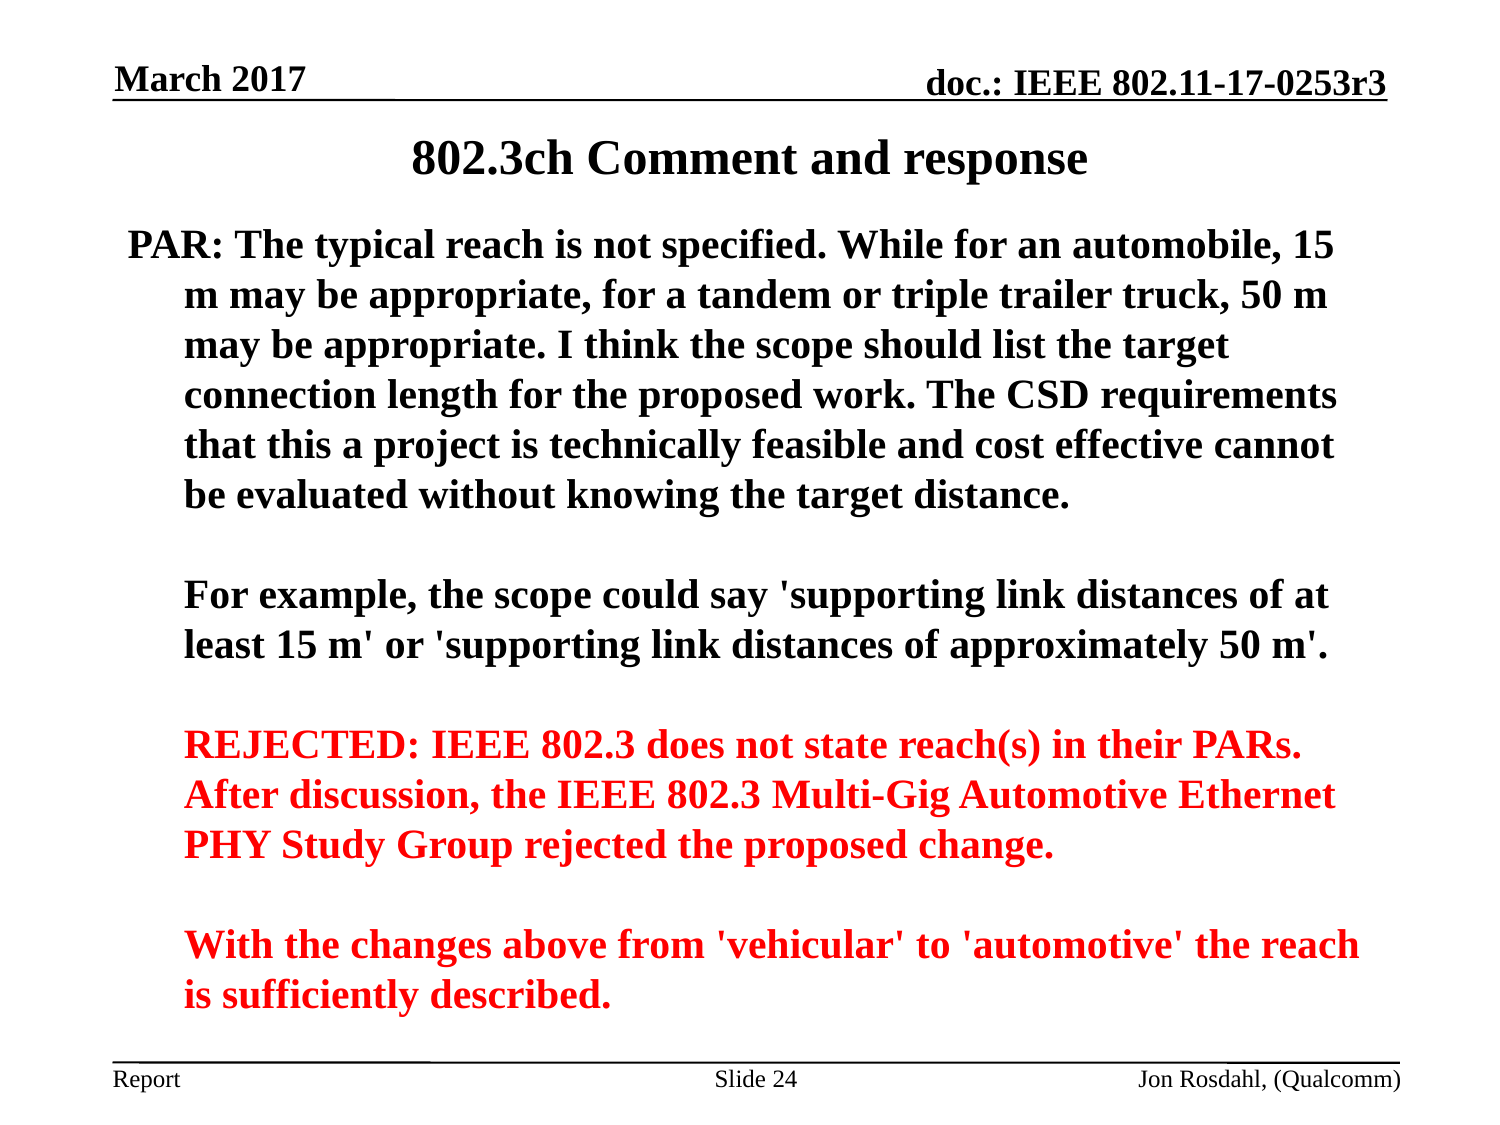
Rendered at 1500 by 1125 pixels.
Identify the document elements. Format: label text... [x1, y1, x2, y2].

list PAR: The typical reach is not specified. While for an automobile, 15 m may be appropriate, for a tandem or triple trailer truck, 50 m may be appropriate. I think the scope should list the target connection length for the proposed work. The CSD requirements that this a project is technically feasible and cost effective cannot be evaluated without knowing the target distance. For example, the scope could say 'supporting link distances of at least 15 m' or 'supporting link distances of approximately 50 m'. REJECTED: IEEE 802.3 does not state reach(s) in their PARs. After discussion, the IEEE 802.3 Multi-Gig Automotive Ethernet PHY Study Group rejected the proposed change. With the changes above from 'vehicular' to 'automotive' the reach is sufficiently described. [112, 209, 1388, 1024]
slide_number Slide 24 [712, 1061, 800, 1123]
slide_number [114, 54, 423, 100]
title 802.3ch Comment and response [112, 112, 1388, 197]
footer Jon Rosdahl, (Qualcomm) [878, 1061, 1402, 1093]
